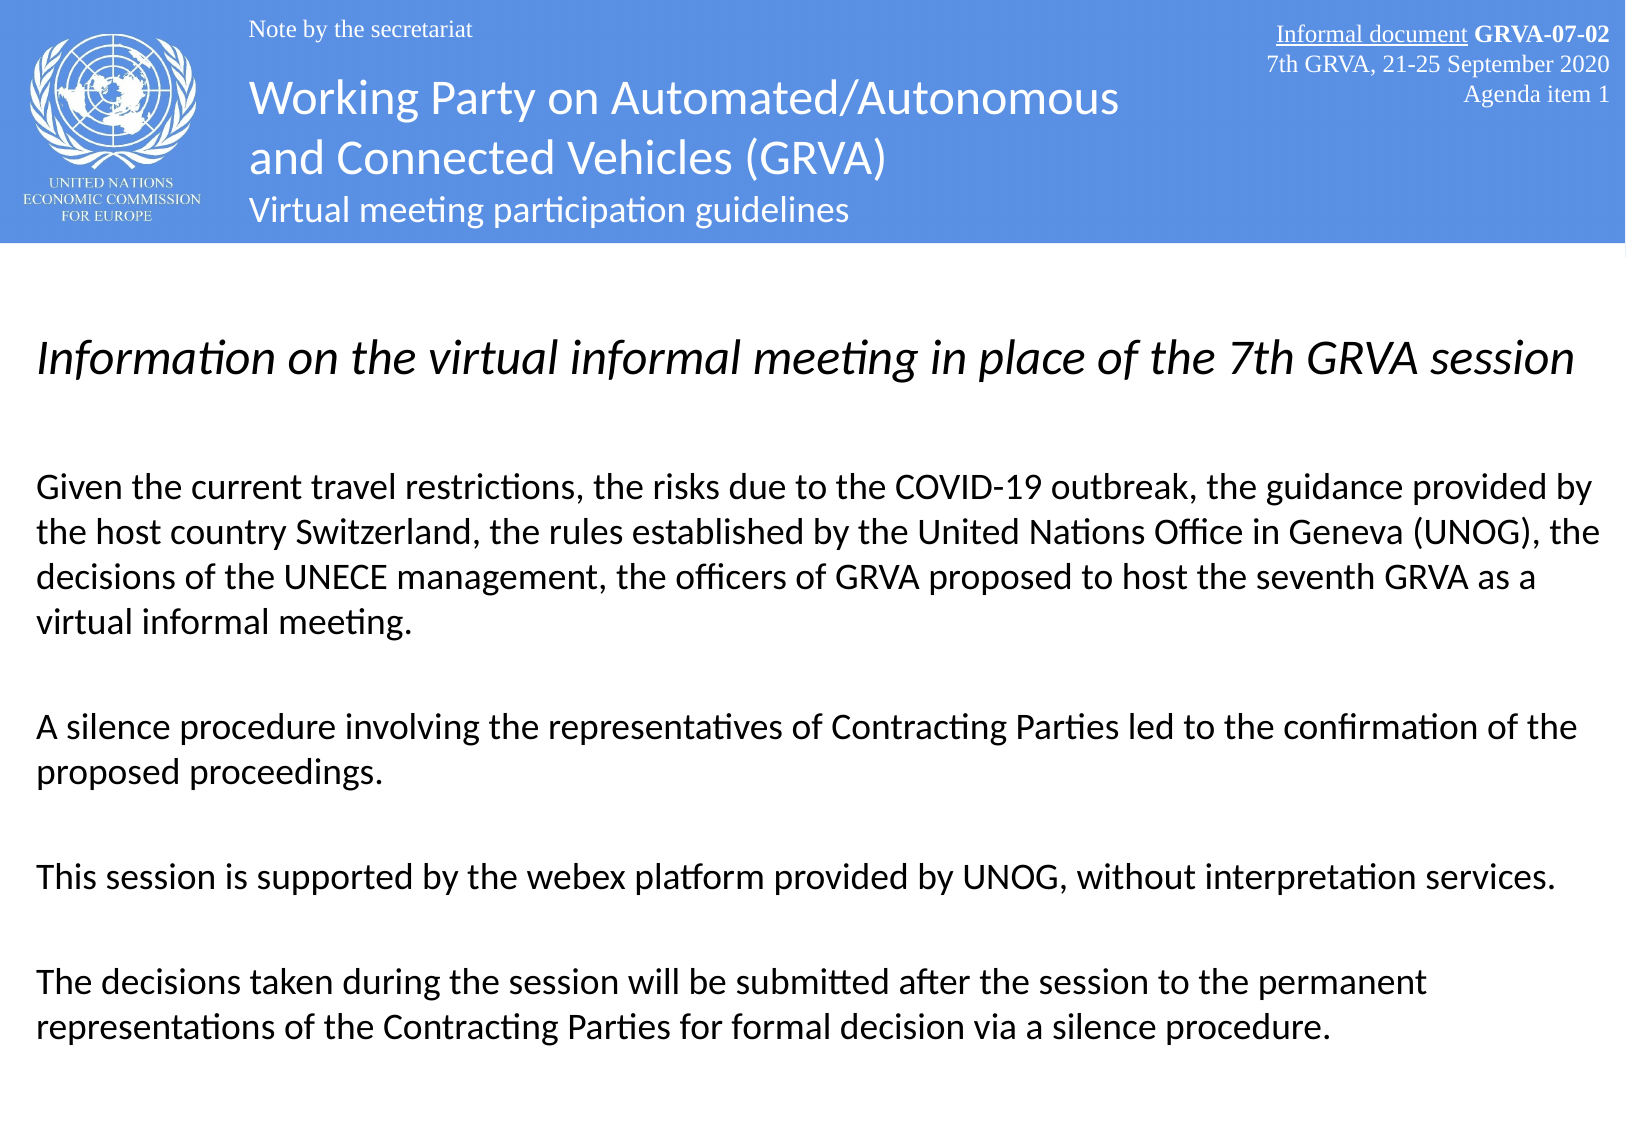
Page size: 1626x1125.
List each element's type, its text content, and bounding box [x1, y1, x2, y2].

picture [0, 0, 1626, 1125]
list Information on the virtual informal meeting in place of the 7th GRVA session Given the current travel restrictions, the risks due to the COVID-19 outbreak, the guidance provided by the host country Switzerland, the rules established by the United Nations Office in Geneva (UNOG), the decisions of the UNECE management, the officers of GRVA proposed to host the seventh GRVA as a virtual informal meeting. A silence procedure involving the representatives of Contracting Parties led to the confirmation of the proposed proceedings. This session is supported by the webex platform provided by UNOG, without interpretation services. The decisions taken during the session will be submitted after the session to the permanent representations of the Contracting Parties for formal decision via a silence procedure. [21, 246, 1625, 1121]
text_box Informal document GRVA-07-02 7th GRVA, 21-25 September 2020 Agenda item 1 [1073, 10, 1625, 115]
text_box Note by the secretariat [233, 4, 697, 50]
title Working Party on Automated/Autonomous and Connected Vehicles (GRVA) Virtual meeting participation guidelines [234, 48, 1593, 246]
